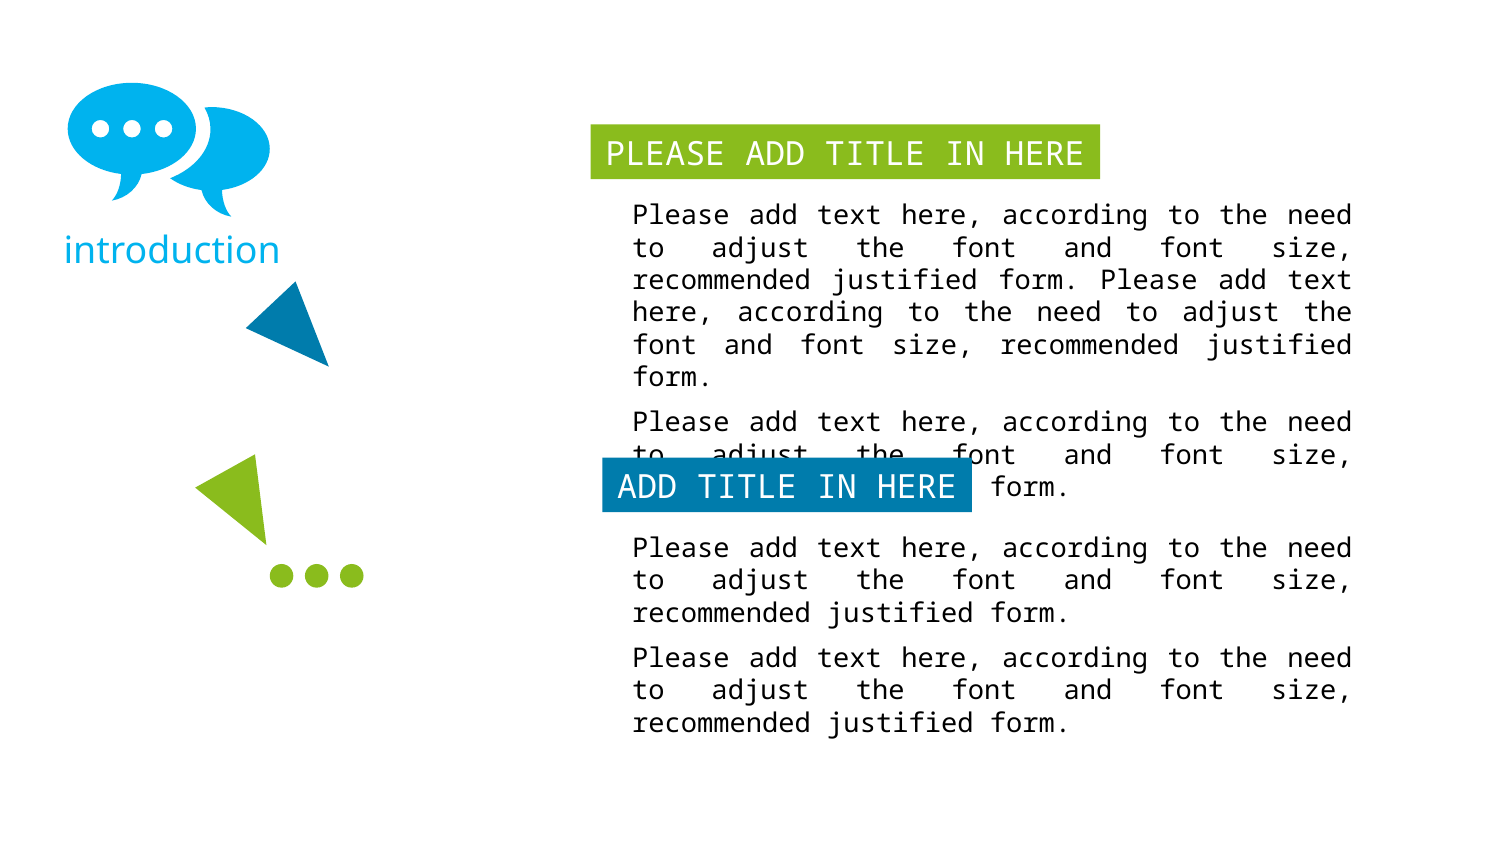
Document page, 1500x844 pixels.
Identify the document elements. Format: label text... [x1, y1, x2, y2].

text_box [195, 454, 267, 546]
text_box [67, 82, 196, 201]
text_box [170, 107, 270, 217]
text_box PLEASE ADD TITLE IN HERE [590, 124, 1101, 180]
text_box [269, 563, 364, 588]
text_box Please add text here, according to the need to adjust the font and font size, recommended justified form. Please add text here, according to the need to adjust the font and font size, recommended justified form. Please add text here, according to the need to adjust the font and font size, recommended justified form. [617, 190, 1367, 510]
text_box Please add text here, according to the need to adjust the font and font size, recommended justified form. Please add text here, according to the need to adjust the font and font size, recommended justified form. [617, 522, 1367, 745]
text_box ADD TITLE IN HERE [602, 457, 972, 513]
text_box introduction [48, 218, 297, 278]
text_box [245, 281, 329, 367]
